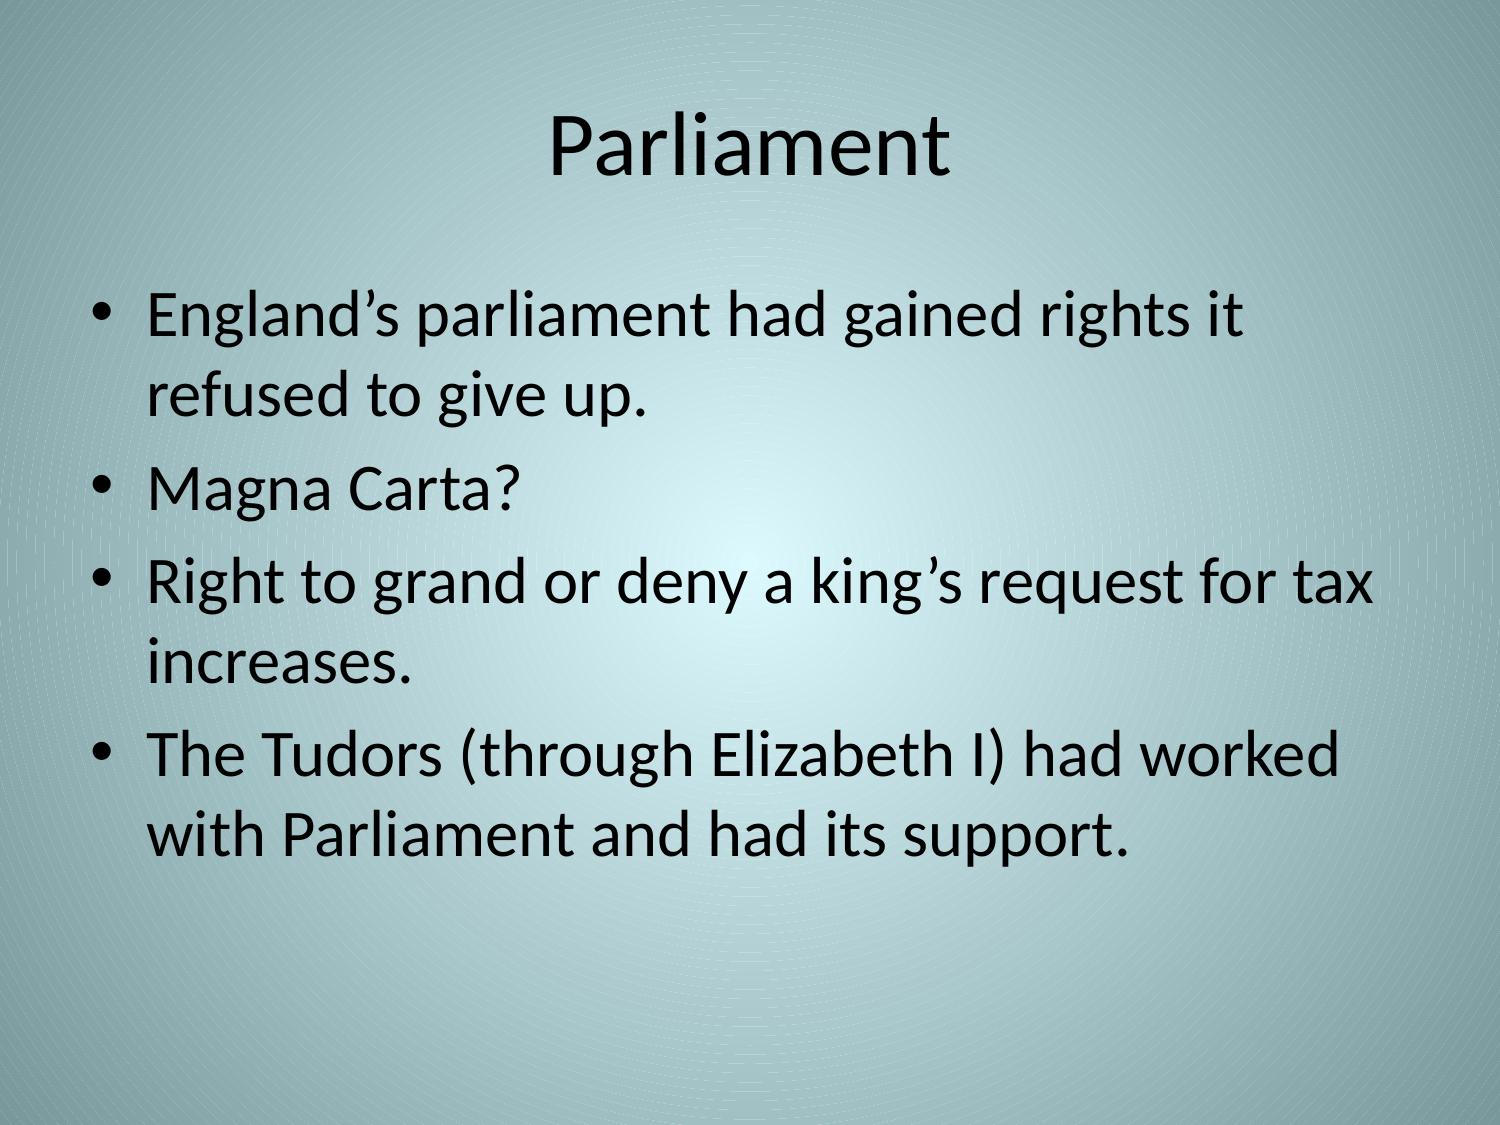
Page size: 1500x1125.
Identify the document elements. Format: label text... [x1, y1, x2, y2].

list England’s parliament had gained rights it refused to give up. Magna Carta? Right to grand or deny a king’s request for tax increases. The Tudors (through Elizabeth I) had worked with Parliament and had its support. [75, 262, 1425, 1005]
title Parliament [75, 45, 1425, 233]
